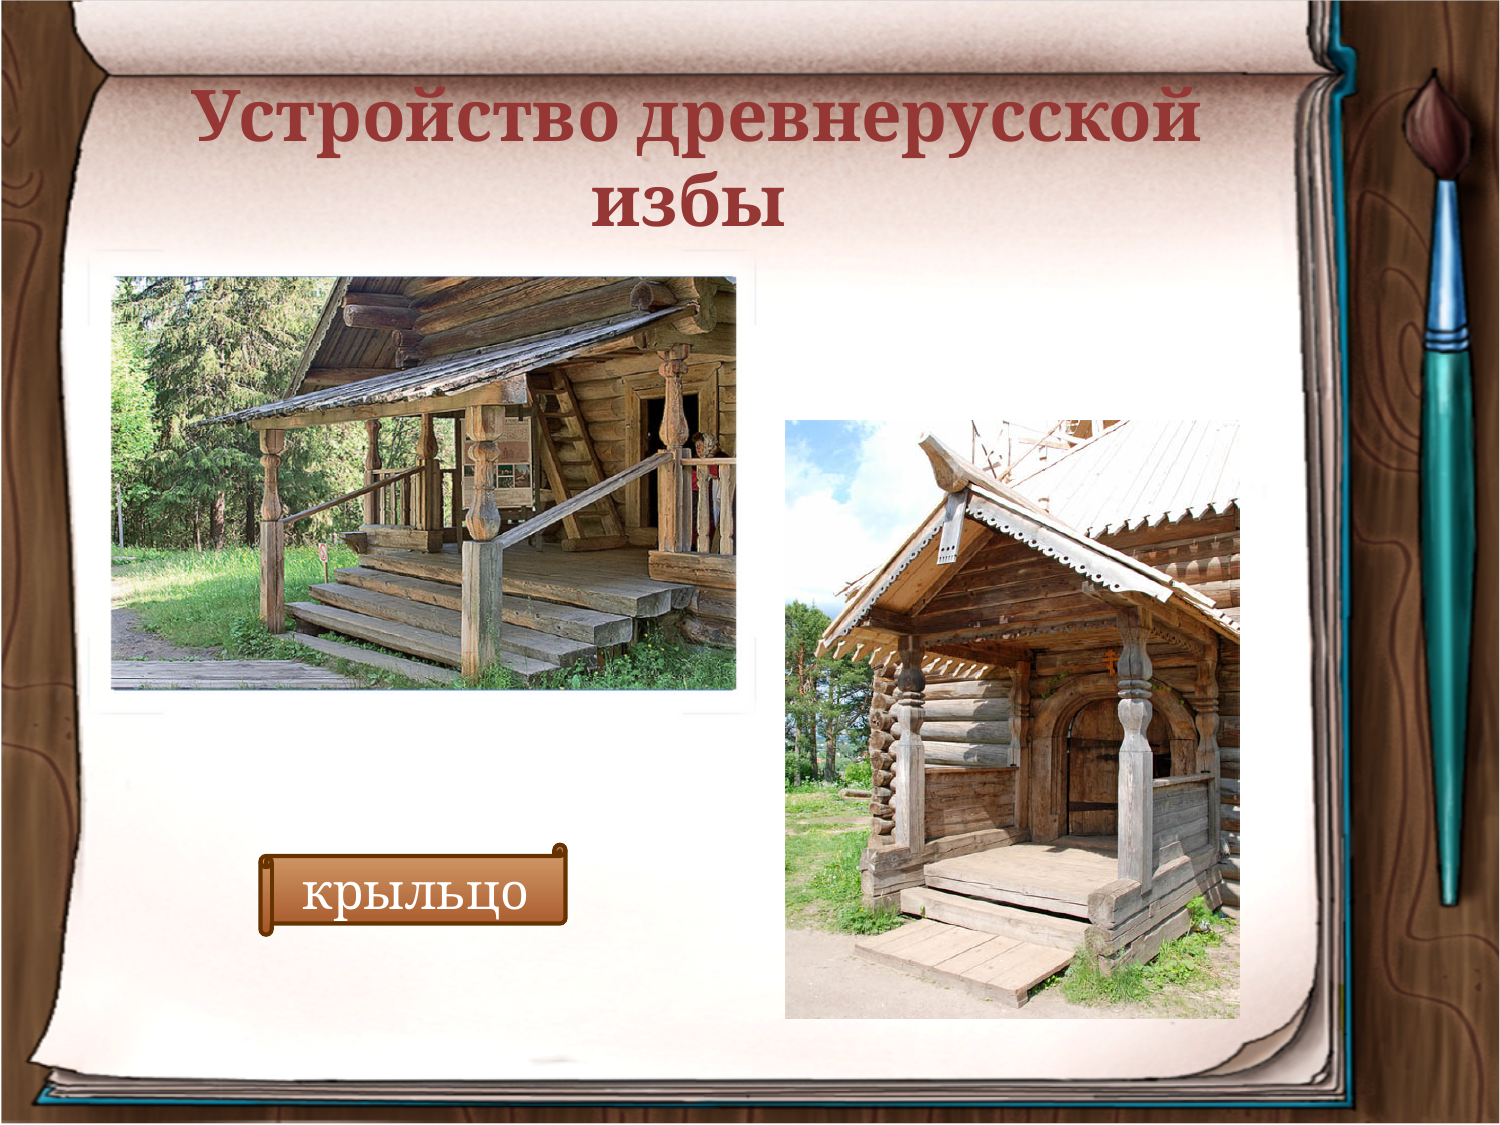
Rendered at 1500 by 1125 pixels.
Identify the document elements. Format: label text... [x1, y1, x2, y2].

text_box крыльцо [258, 842, 568, 937]
title Устройство древнерусской избы [100, 61, 1294, 249]
picture [0, 0, 1500, 1125]
